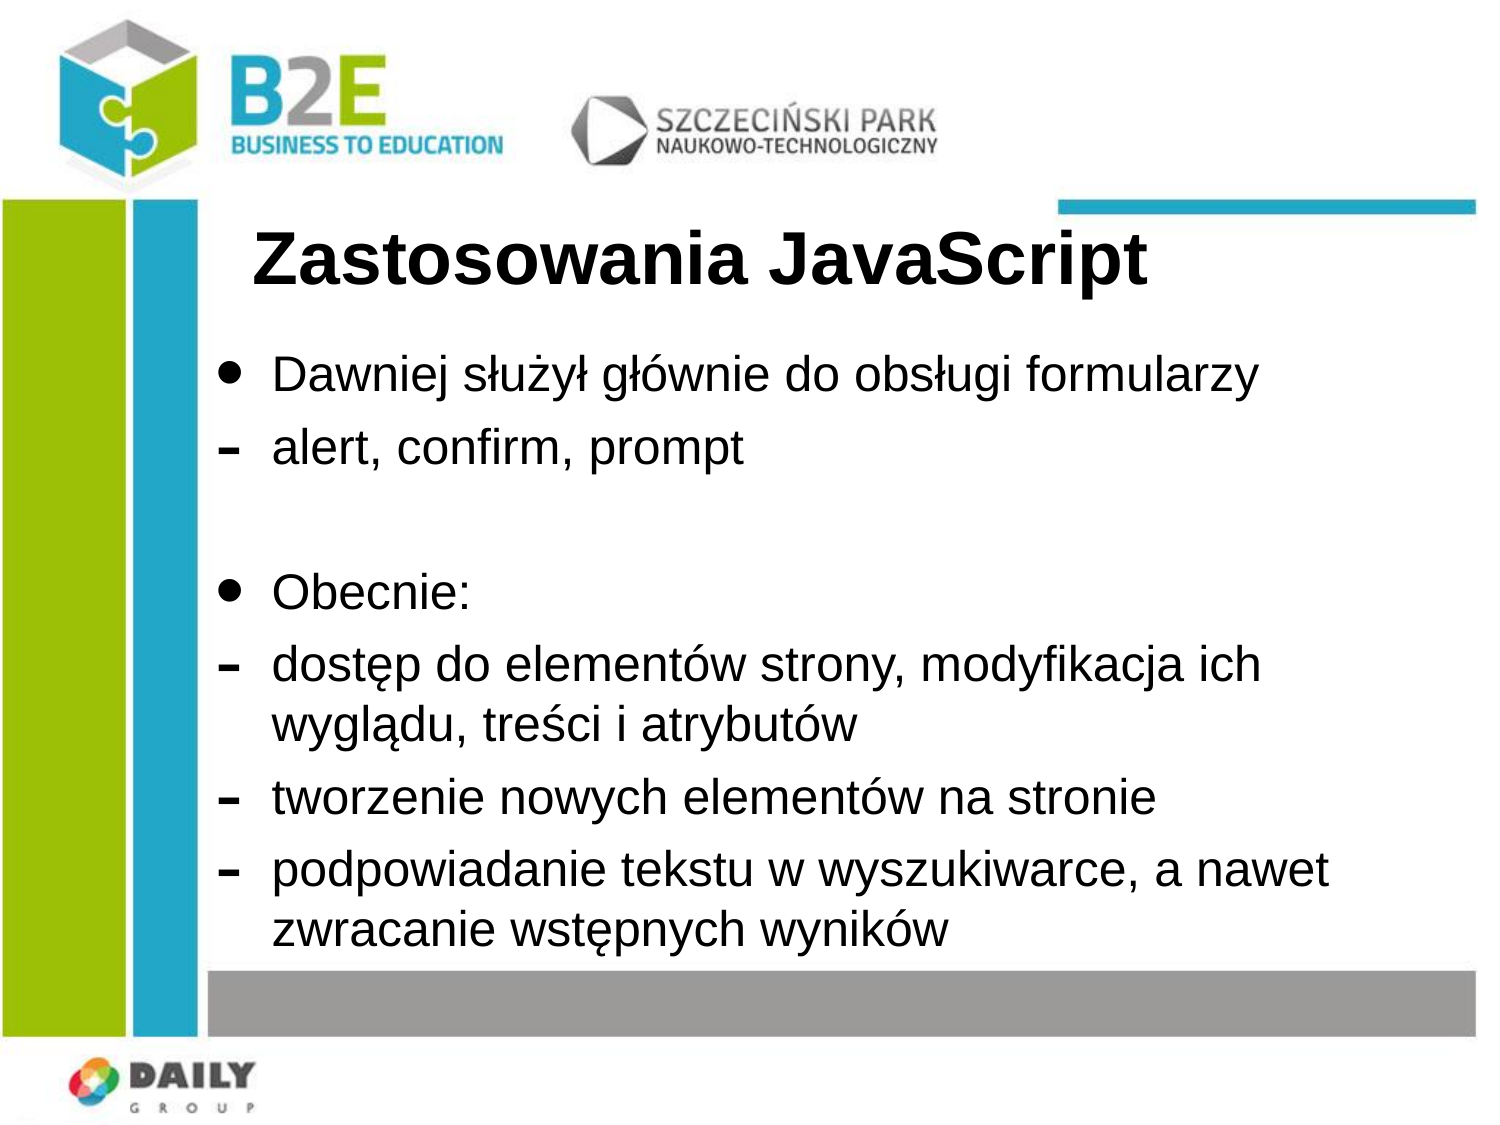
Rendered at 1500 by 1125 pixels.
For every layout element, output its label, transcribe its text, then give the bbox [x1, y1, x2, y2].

title Zastosowania JavaScript [200, 218, 1473, 315]
picture [0, 0, 1500, 1125]
list Dawniej służył głównie do obsługi formularzy alert, confirm, prompt Obecnie: dostęp do elementów strony, modyfikacja ich wyglądu, treści i atrybutów tworzenie nowych elementów na stronie podpowiadanie tekstu w wyszukiwarce, a nawet zwracanie wstępnych wyników [200, 326, 1473, 966]
